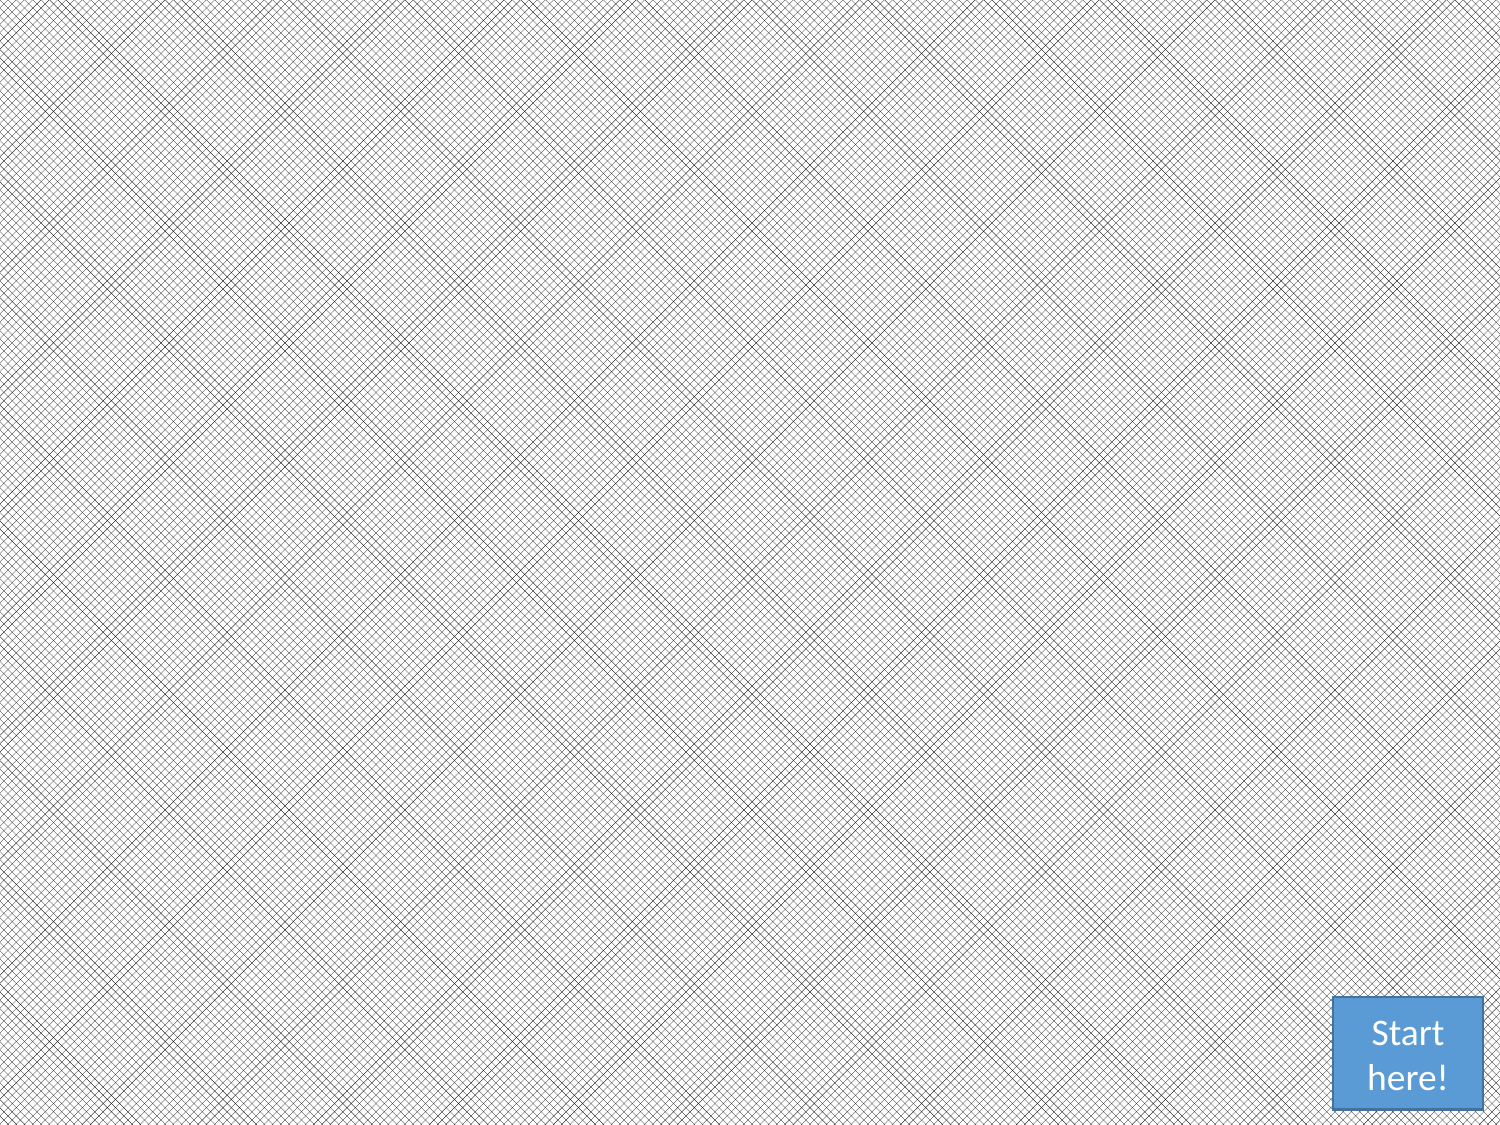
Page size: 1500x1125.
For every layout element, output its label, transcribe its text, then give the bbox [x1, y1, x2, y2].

text_box Start here! [1332, 996, 1484, 1111]
